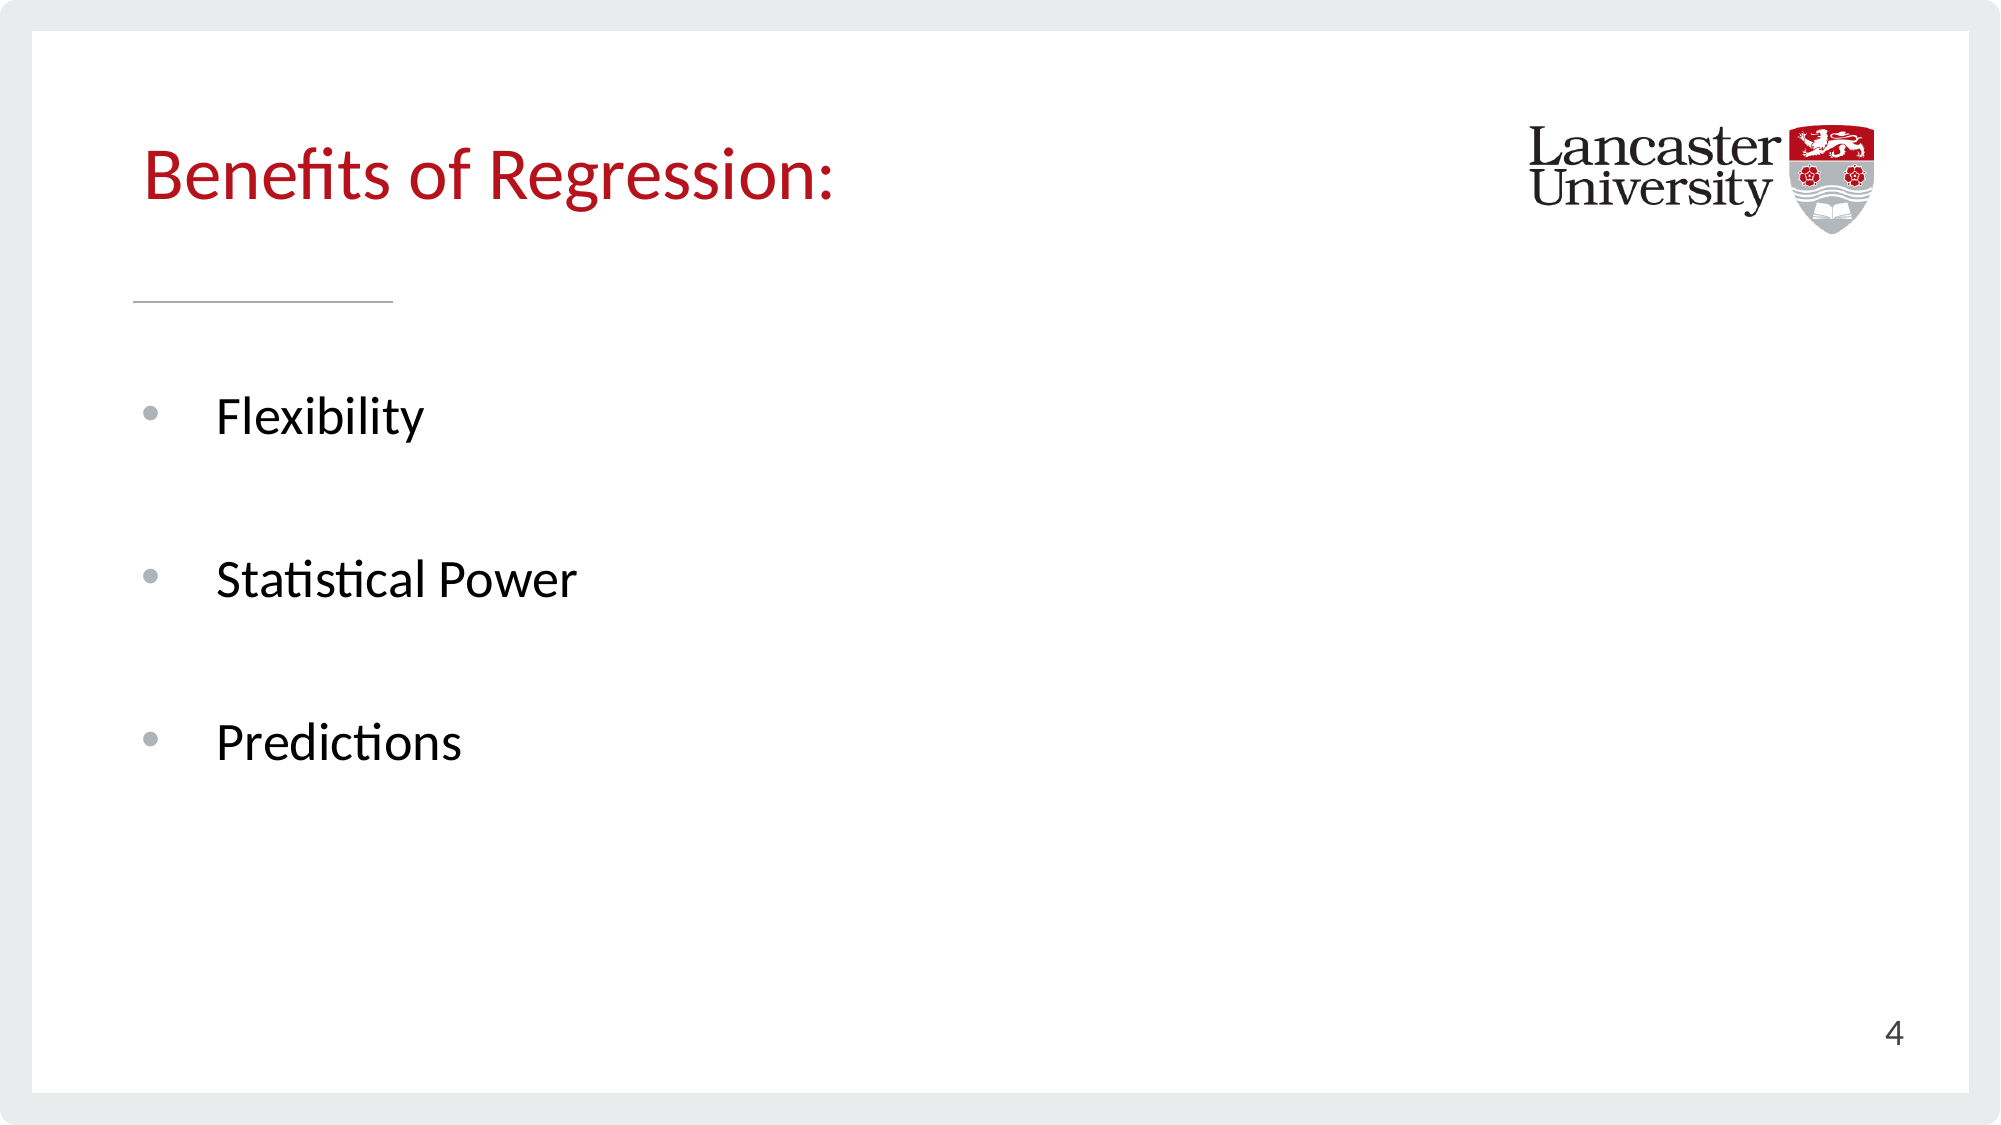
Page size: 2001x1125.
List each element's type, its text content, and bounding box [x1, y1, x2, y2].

title Benefits of Regression: [128, 78, 1448, 279]
list Flexibility Statistical Power Predictions [126, 307, 1888, 773]
slide_number 4 [1468, 1001, 1919, 1061]
